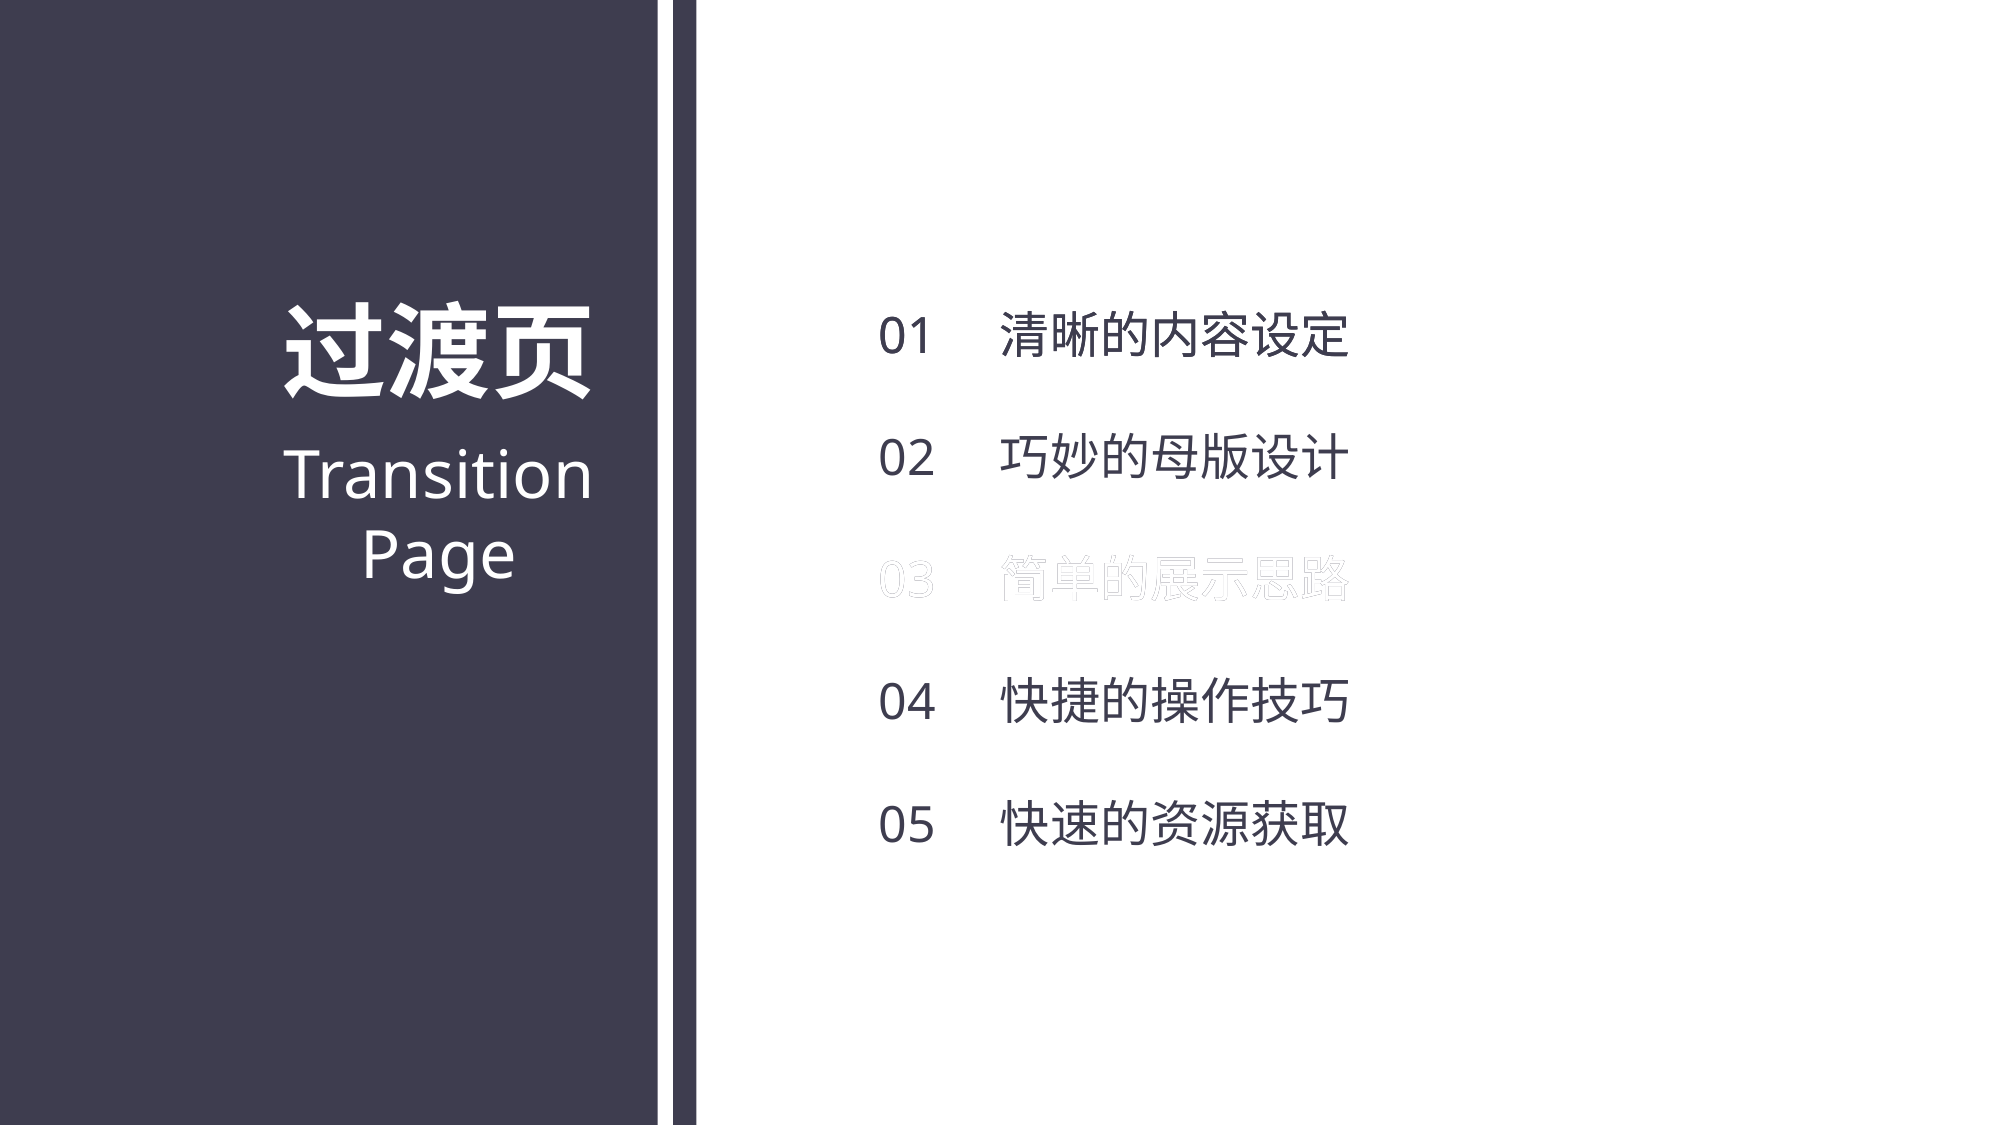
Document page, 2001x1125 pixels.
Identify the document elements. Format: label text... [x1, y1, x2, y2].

text_box [657, 0, 673, 1125]
text_box 02 巧妙的母版设计 [878, 425, 1508, 486]
text_box 04 快捷的操作技巧 [878, 669, 1508, 730]
text_box Transition Page [244, 424, 634, 599]
text_box 01 清晰的内容设定 [878, 303, 1508, 364]
text_box 过渡页 [244, 278, 634, 419]
text_box [696, 0, 2000, 1125]
text_box 03 简单的展示思路 [878, 547, 1508, 608]
text_box 05 快速的资源获取 [878, 791, 1508, 853]
